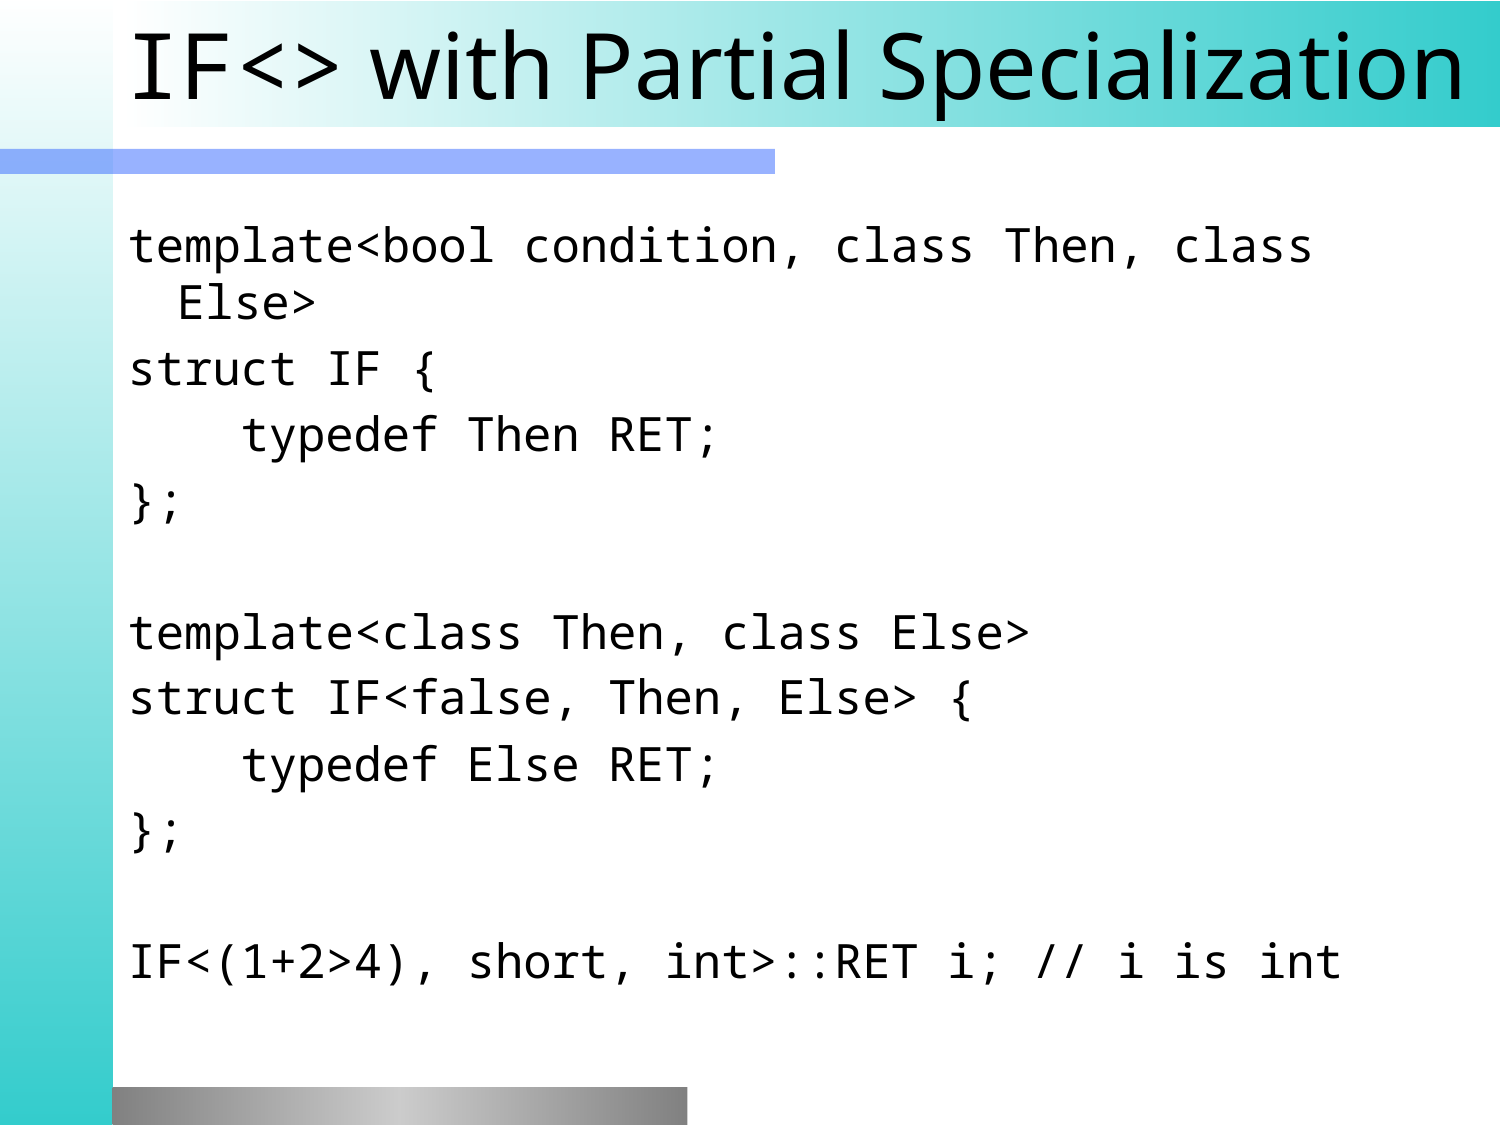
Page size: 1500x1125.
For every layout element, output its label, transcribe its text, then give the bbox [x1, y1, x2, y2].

title IF<> with Partial Specialization [110, 0, 1500, 126]
list template<bool condition, class Then, class Else> struct IF { typedef Then RET; }; template<class Then, class Else> struct IF<false, Then, Else> { typedef Else RET; }; IF<(1+2>4), short, int>::RET i; // i is int [112, 207, 1388, 1073]
